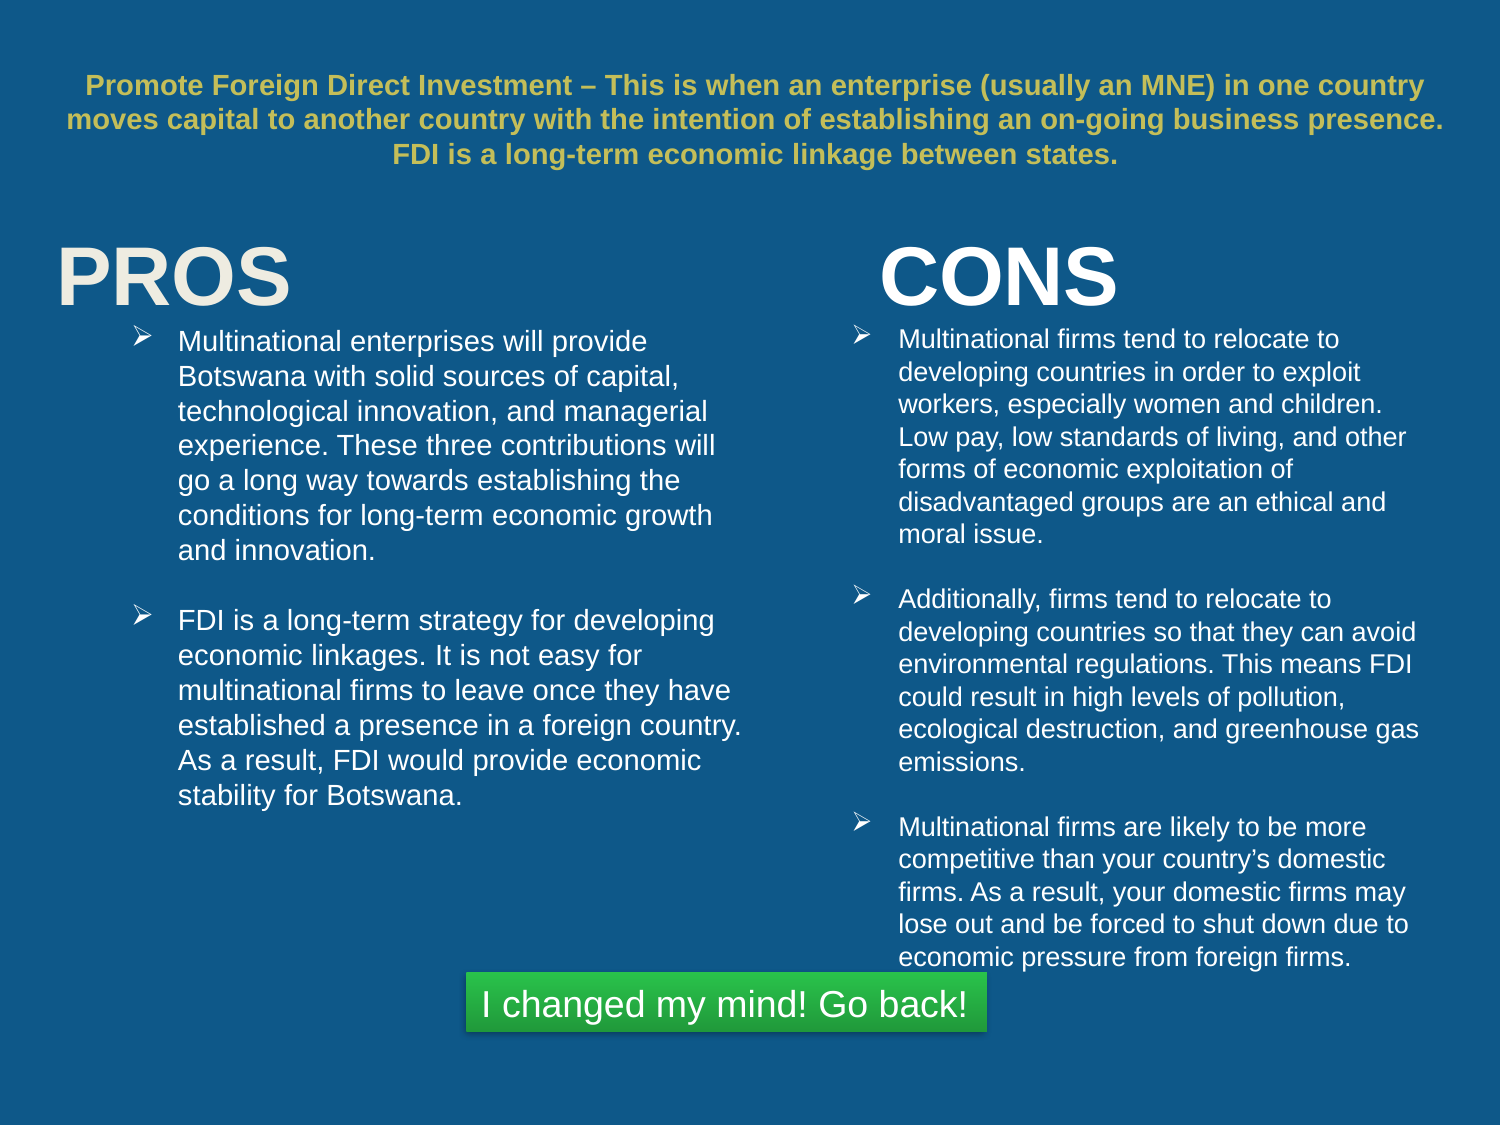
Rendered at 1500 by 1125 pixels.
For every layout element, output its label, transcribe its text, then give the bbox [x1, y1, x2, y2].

title Promote Foreign Direct Investment – This is when an enterprise (usually an MNE) in one country moves capital to another country with the intention of establishing an on-going business presence. FDI is a long-term economic linkage between states. [41, 30, 1471, 206]
text_box Multinational firms tend to relocate to developing countries in order to exploit workers, especially women and children. Low pay, low standards of living, and other forms of economic exploitation of disadvantaged groups are an ethical and moral issue. Additionally, firms tend to relocate to developing countries so that they can avoid environmental regulations. This means FDI could result in high levels of pollution, ecological destruction, and greenhouse gas emissions. Multinational firms are likely to be more competitive than your country’s domestic firms. As a result, your domestic firms may lose out and be forced to shut down due to economic pressure from foreign firms. [761, 314, 1453, 979]
text_box Multinational enterprises will provide Botswana with solid sources of capital, technological innovation, and managerial experience. These three contributions will go a long way towards establishing the conditions for long-term economic growth and innovation. FDI is a long-term strategy for developing economic linkages. It is not easy for multinational firms to leave once they have established a presence in a foreign country. As a result, FDI would provide economic stability for Botswana. [41, 314, 761, 849]
